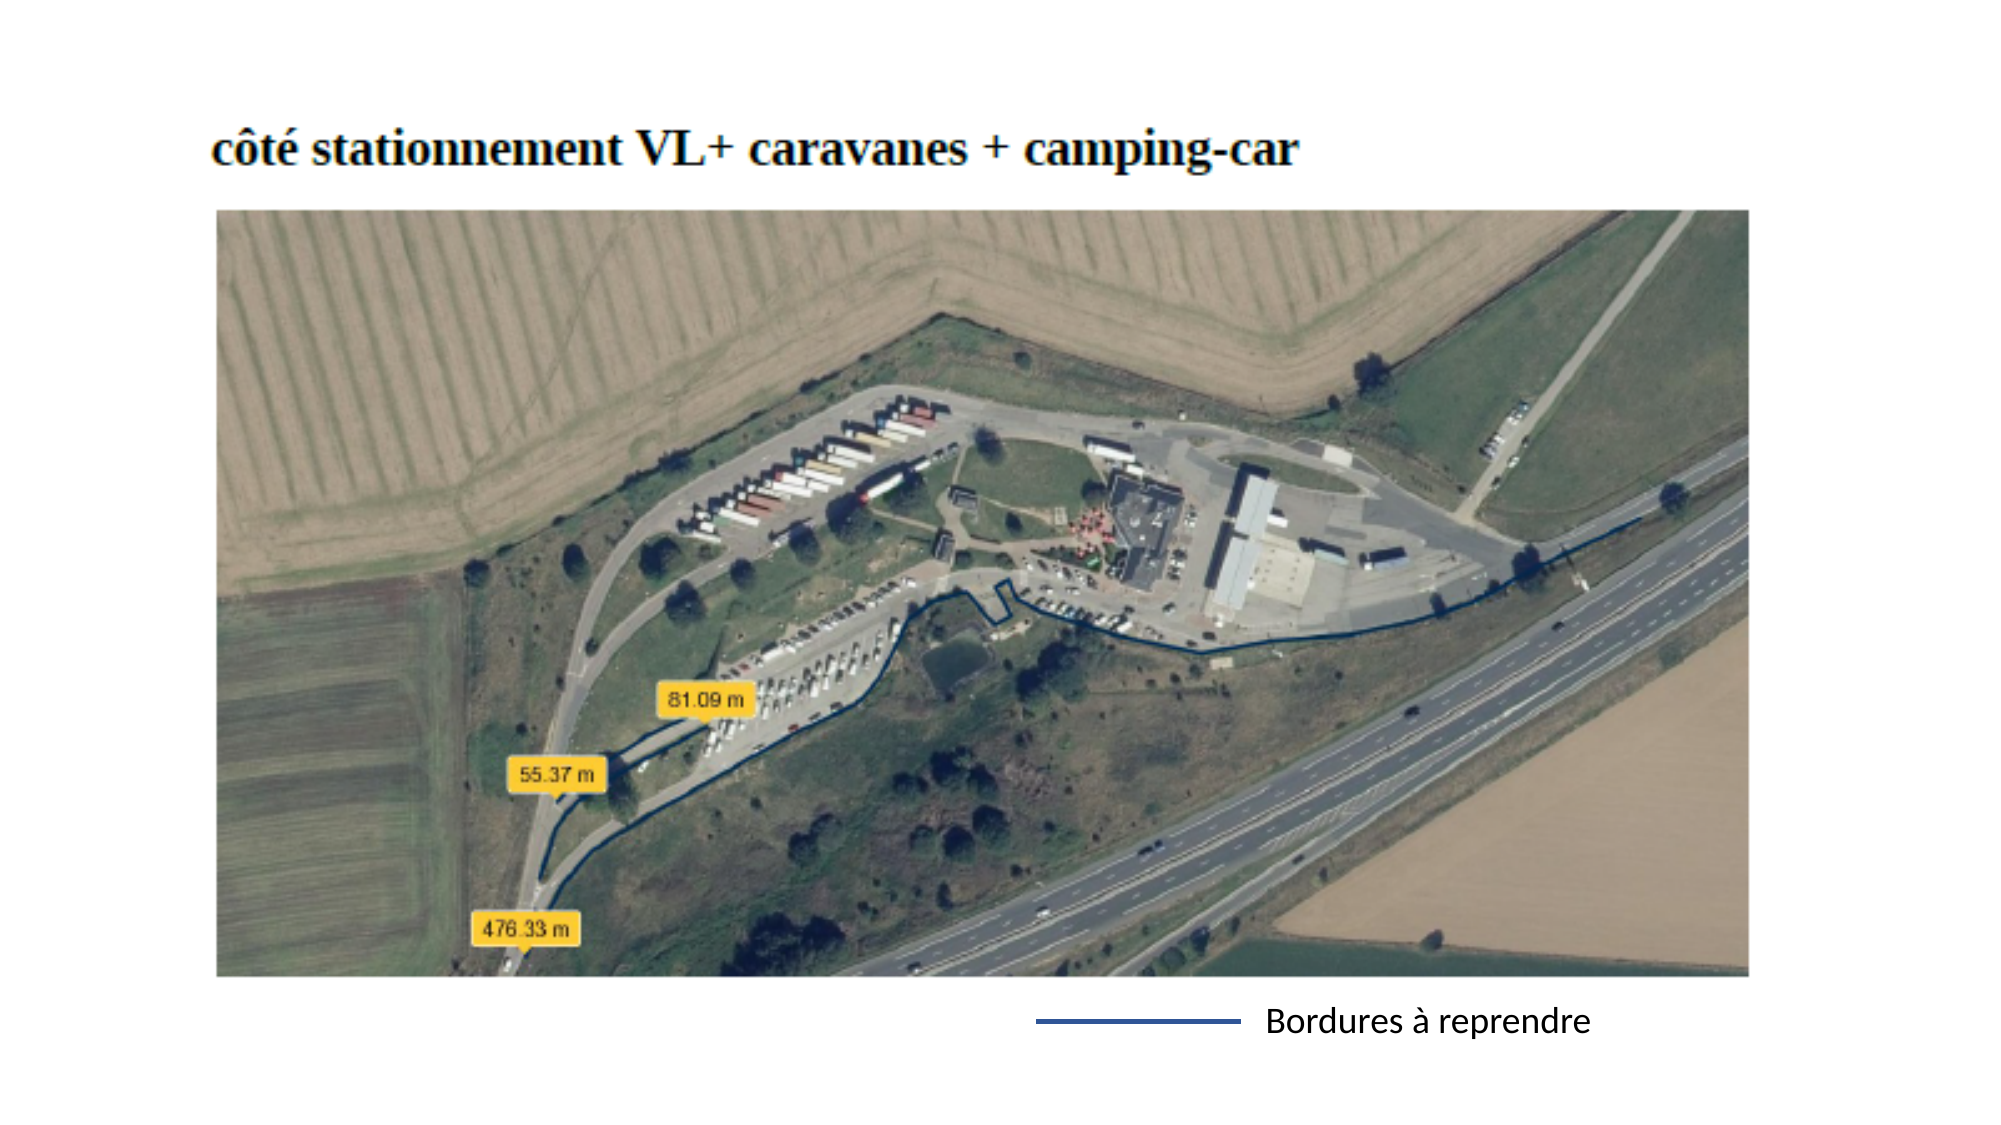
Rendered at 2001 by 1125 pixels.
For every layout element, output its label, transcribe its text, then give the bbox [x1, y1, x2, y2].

picture [134, 66, 1787, 1010]
text_box Bordures à reprendre [1250, 1010, 1626, 1049]
